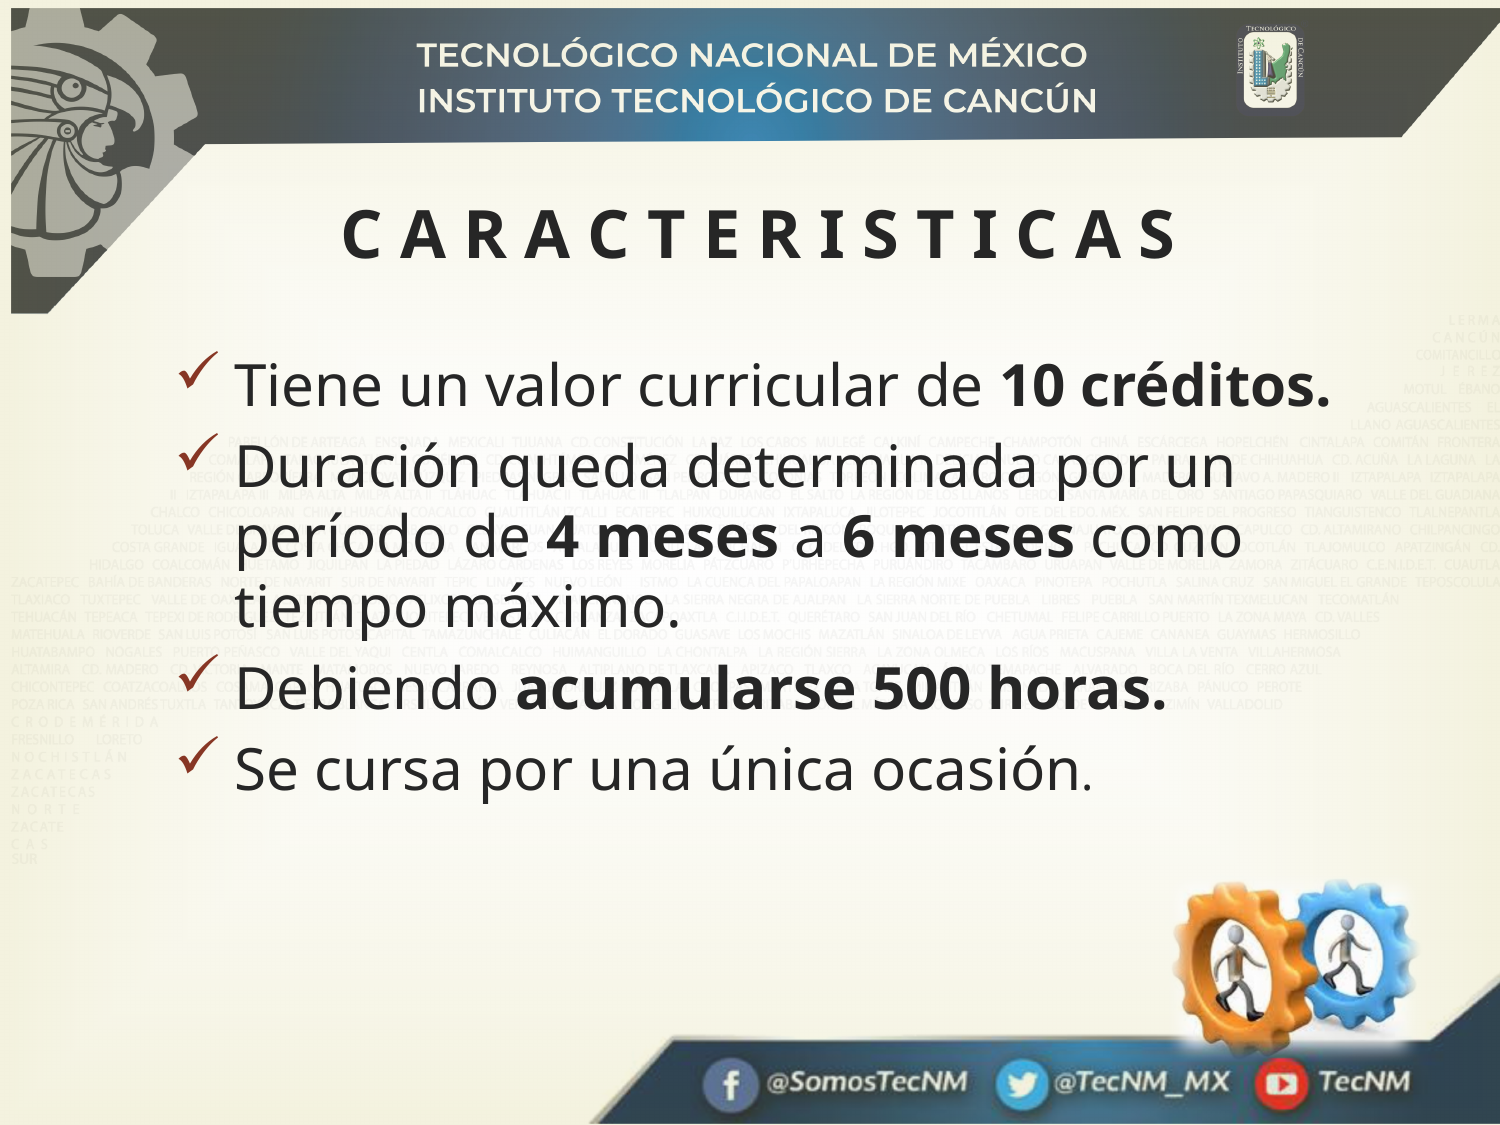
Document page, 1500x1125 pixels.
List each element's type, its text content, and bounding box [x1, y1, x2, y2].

text_box C A R A C T E R I S T I C A S Tiene un valor curricular de 10 créditos. Duración queda determinada por un período de 4 meses a 6 meses como tiempo máximo. Debiendo acumularse 500 horas. Se cursa por una única ocasión. [159, 184, 1357, 1094]
picture [1162, 869, 1424, 1065]
